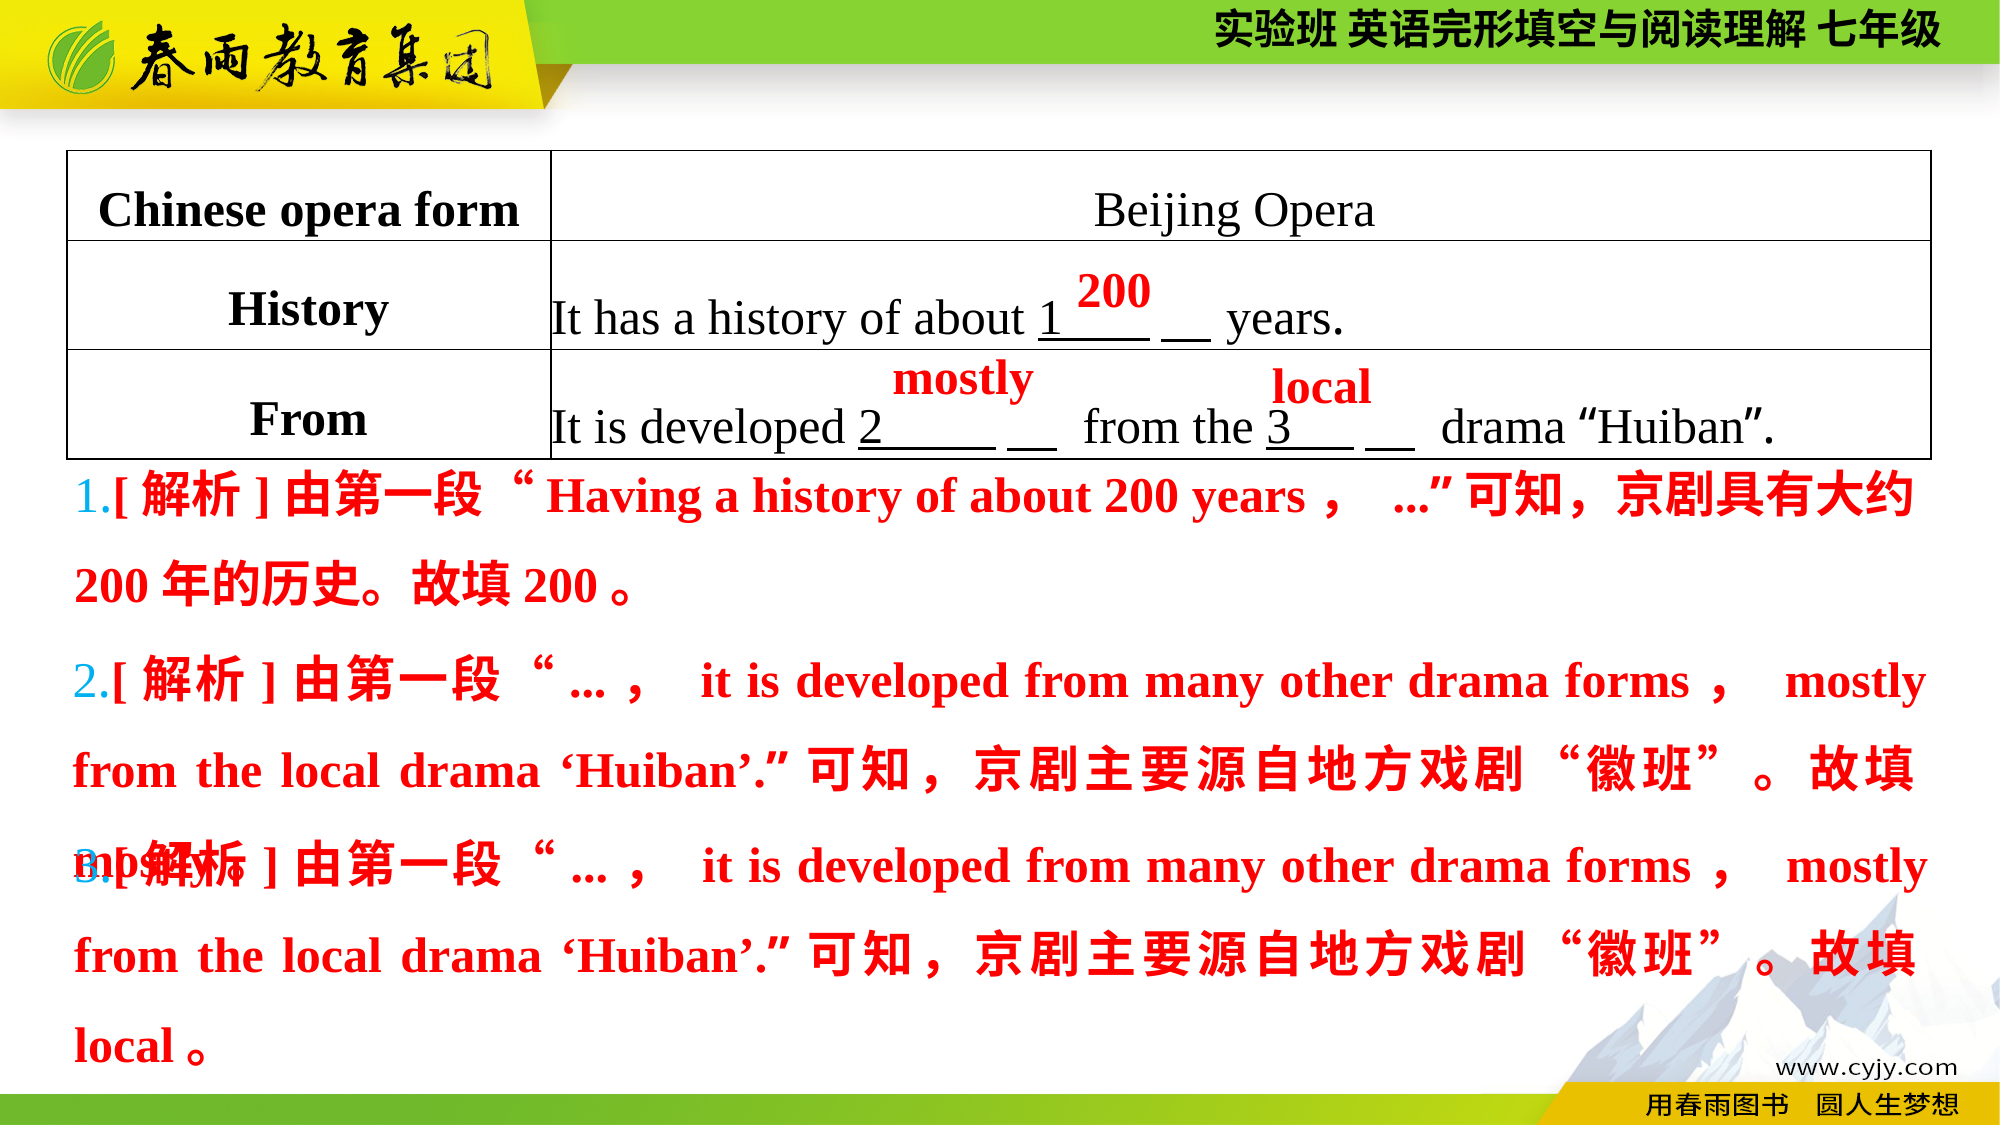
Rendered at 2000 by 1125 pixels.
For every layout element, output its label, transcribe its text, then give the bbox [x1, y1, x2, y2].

table_cell From [68, 350, 550, 425]
list 1.[解析]由第一段“Having a history of about 200 years， ...”可知，京剧具有大约200年的历史。故填200。 [59, 425, 1944, 622]
table_header Chinese opera form [68, 151, 550, 240]
text_box 2.[解析]由第一段“...， it is developed from many other drama forms， mostly from the local drama ‘Huiban’.”可知，京剧主要源自地方戏剧“徽班”。故填mostly。 [57, 610, 1942, 896]
table_header Beijing Opera [552, 151, 1930, 240]
table_cell It is developed 2 from the 3 drama “Huiban”. [552, 350, 1930, 425]
picture [0, 0, 2000, 1125]
table_cell It has a history of about 1 years. [552, 241, 1930, 349]
text_box mostly [877, 337, 1050, 412]
text_box 3.[解析]由第一段“...， it is developed from many other drama forms， mostly from the local drama ‘Huiban’.”可知，京剧主要源自地方戏剧“徽班”。故填local。 [59, 795, 1944, 1081]
text_box 200 [1061, 249, 1229, 325]
text_box local [1257, 346, 1387, 422]
table_cell History [68, 241, 550, 349]
